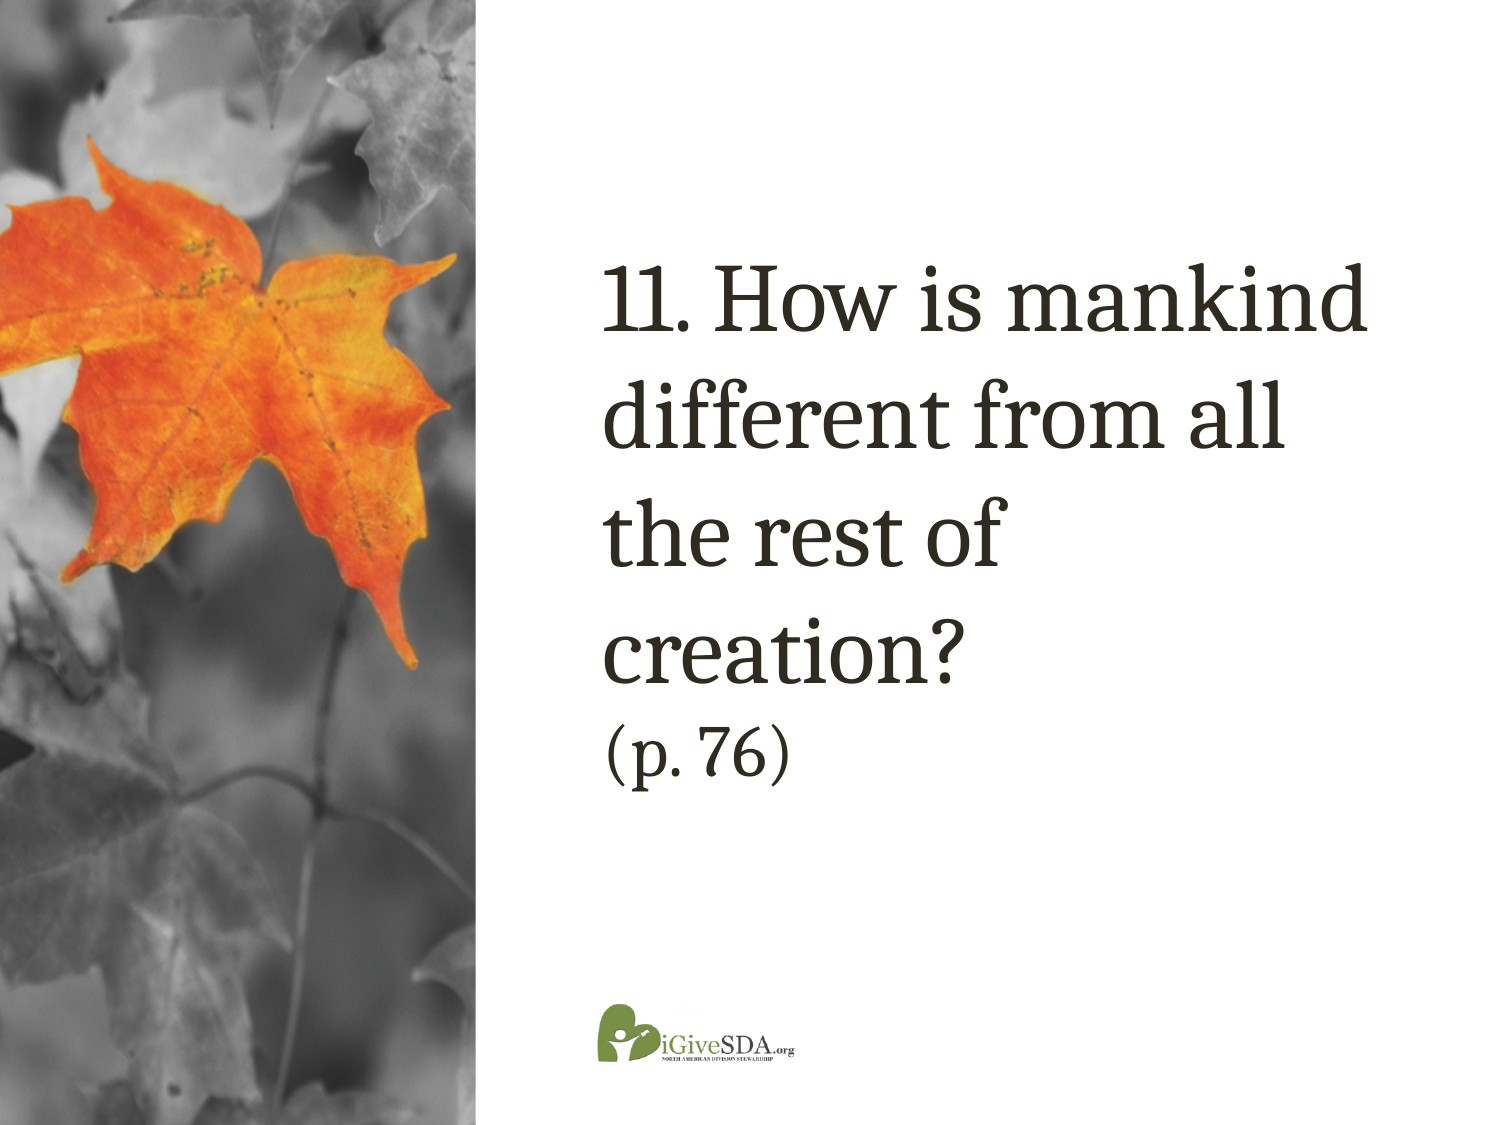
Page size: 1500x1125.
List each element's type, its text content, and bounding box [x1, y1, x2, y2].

picture [580, 989, 804, 1077]
title 11. How is mankind different from all the rest of creation? (p. 76) [587, 224, 1400, 800]
picture [0, 0, 476, 1125]
